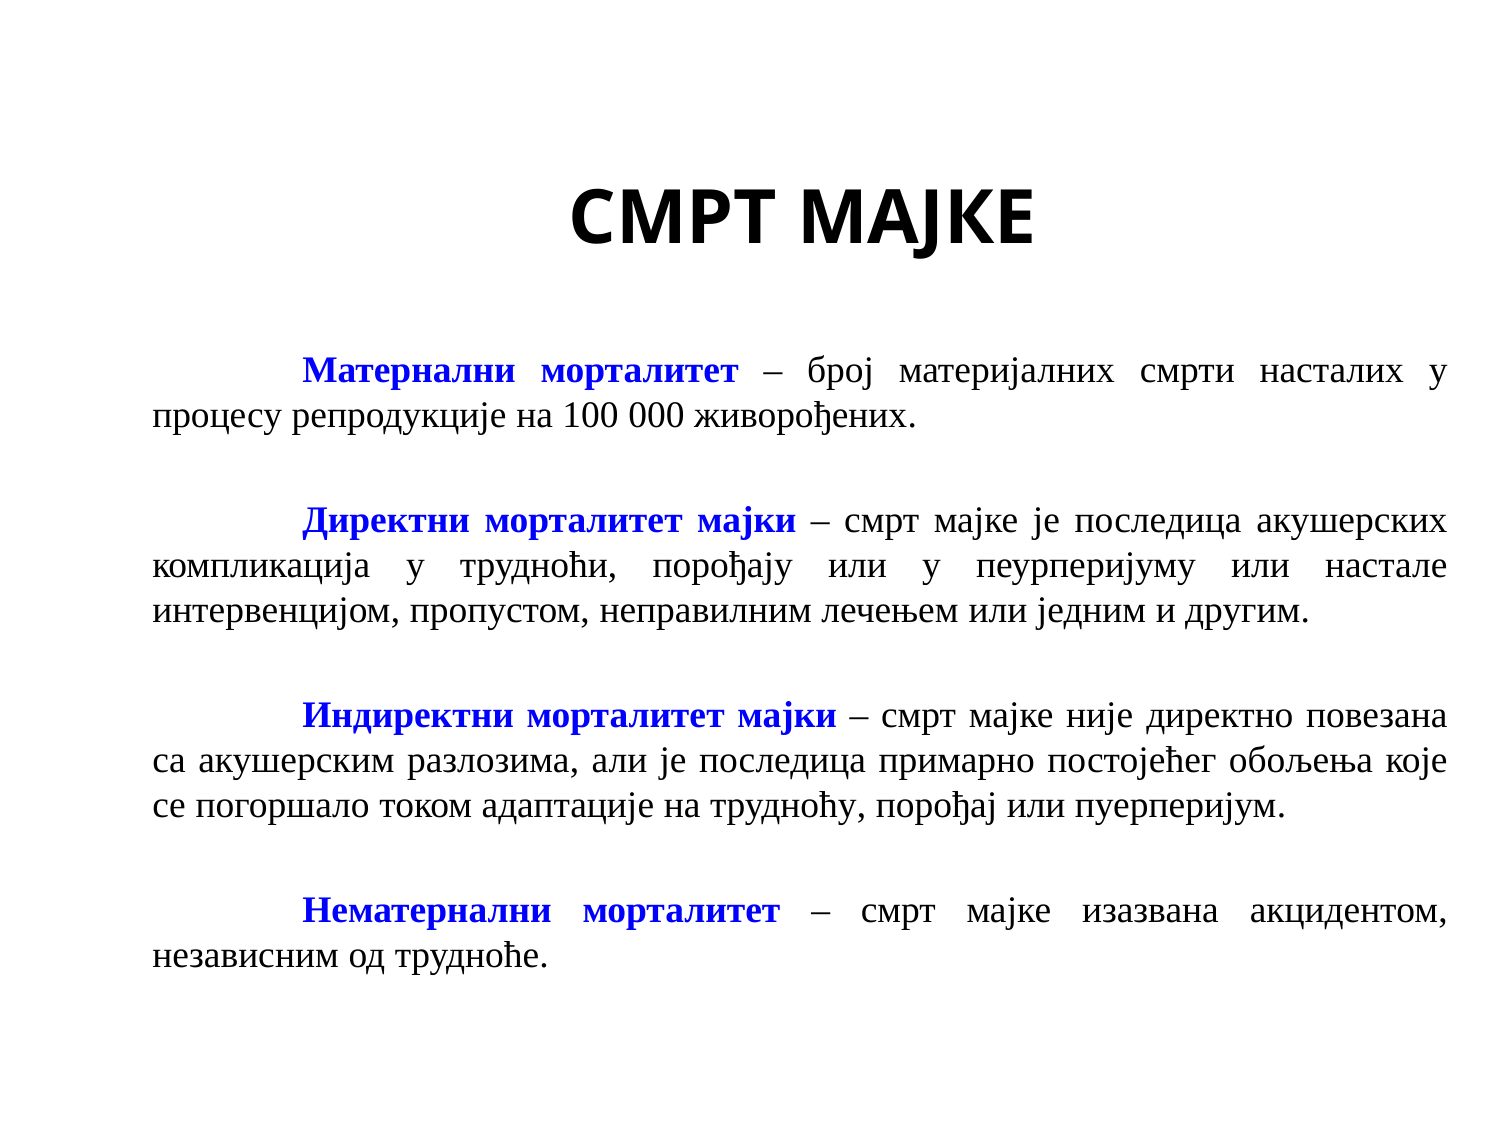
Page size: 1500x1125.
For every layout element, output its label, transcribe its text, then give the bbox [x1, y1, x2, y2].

title СМРТ МАЈКЕ [142, 161, 1482, 267]
text_box Матернални морталитет – број материјалних смрти насталих у процесу репродукције на 100 000 живорођених. Директни морталитет мајки – смрт мајке је последица акушерских компликација у трудноћи, порођају или у пеурперијуму или настале интервенцијом, пропустом, неправилним лечењем или једним и другим. Индиректни морталитет мајки – смрт мајке није директно повезана са акушерским разлозима, али је последица примарно постојећег обољења које се погоршало током адаптације на трудноћу, порођај или пуерперијум. Нематернални морталитет – смрт мајке изазвана акцидентом, независним од трудноће. [137, 337, 1463, 1013]
